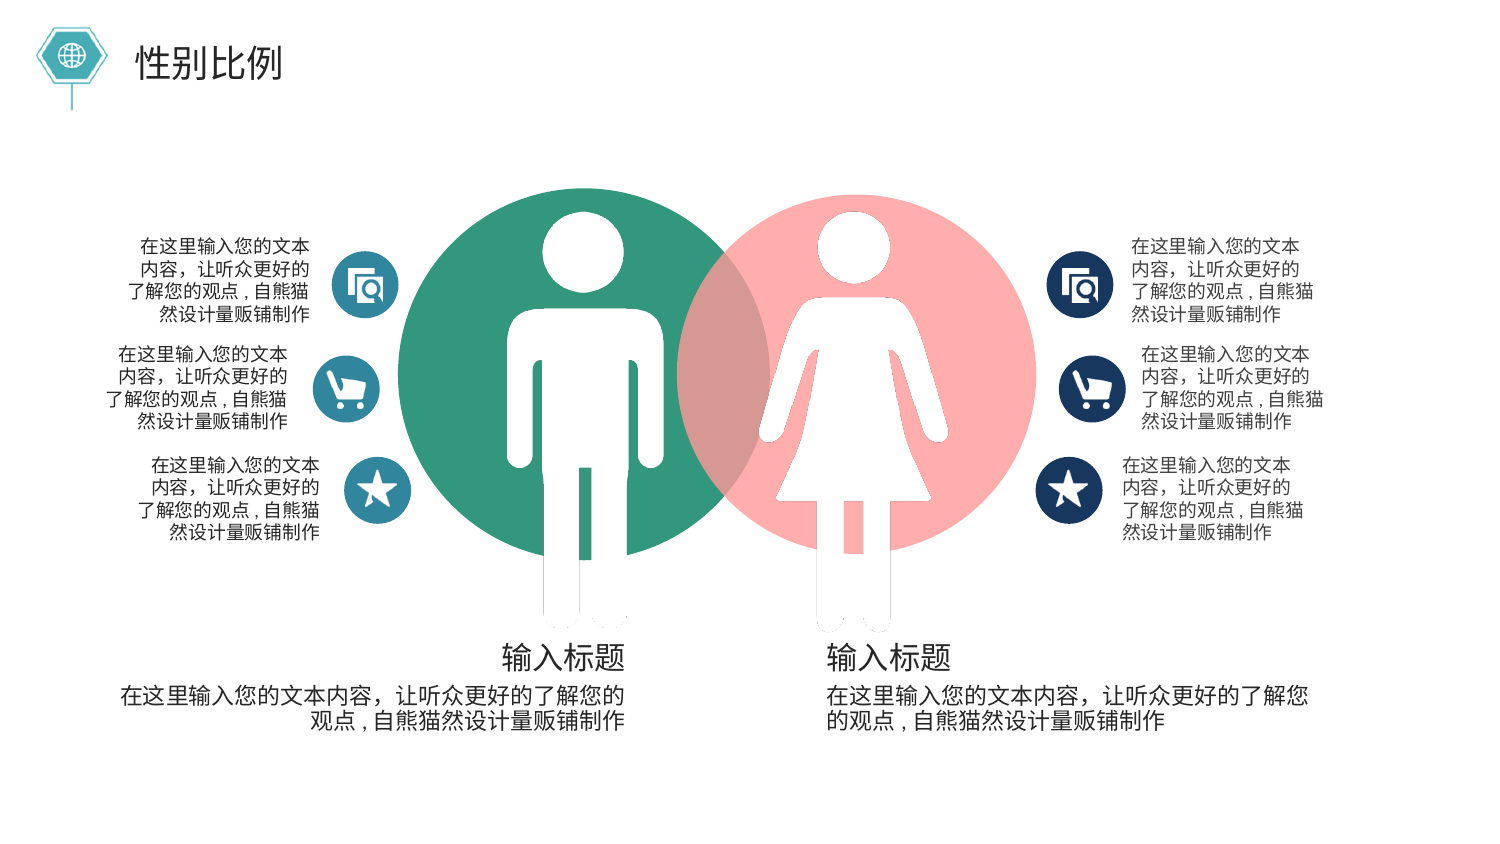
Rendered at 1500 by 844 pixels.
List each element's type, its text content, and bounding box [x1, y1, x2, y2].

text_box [1035, 456, 1103, 525]
text_box 在这里输入您的文本内容，让听众更好的了解您的观点,自熊猫然设计量贩铺制作 [1141, 349, 1329, 426]
text_box 输入标题 [826, 635, 1088, 679]
picture [757, 210, 950, 633]
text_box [1058, 355, 1126, 423]
text_box 在这里输入您的文本内容，让听众更好的了解您的观点,自熊猫然设计量贩铺制作 [122, 241, 310, 318]
picture [29, 20, 113, 115]
text_box 在这里输入您的文本内容，让听众更好的了解您的观点,自熊猫然设计量贩铺制作 [132, 460, 320, 537]
text_box 性别比例 [119, 32, 300, 93]
text_box 在这里输入您的文本内容，让听众更好的了解您的观点,自熊猫然设计量贩铺制作 [100, 349, 288, 426]
text_box [397, 188, 724, 540]
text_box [343, 456, 412, 525]
text_box 在这里输入您的文本内容，让听众更好的了解您的观点,自熊猫然设计量贩铺制作 [118, 679, 626, 740]
text_box [676, 228, 752, 521]
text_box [1046, 250, 1114, 319]
text_box 在这里输入您的文本内容，让听众更好的了解您的观点,自熊猫然设计量贩铺制作 [1121, 460, 1309, 537]
text_box [954, 223, 1037, 526]
text_box [785, 194, 928, 209]
text_box 在这里输入您的文本内容，让听众更好的了解您的观点,自熊猫然设计量贩铺制作 [1131, 241, 1319, 318]
text_box 输入标题 [365, 635, 627, 679]
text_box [331, 250, 399, 319]
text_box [312, 355, 380, 423]
text_box 在这里输入您的文本内容，让听众更好的了解您 的观点,自熊猫然设计量贩铺制作 [826, 679, 1334, 740]
picture [504, 211, 666, 630]
